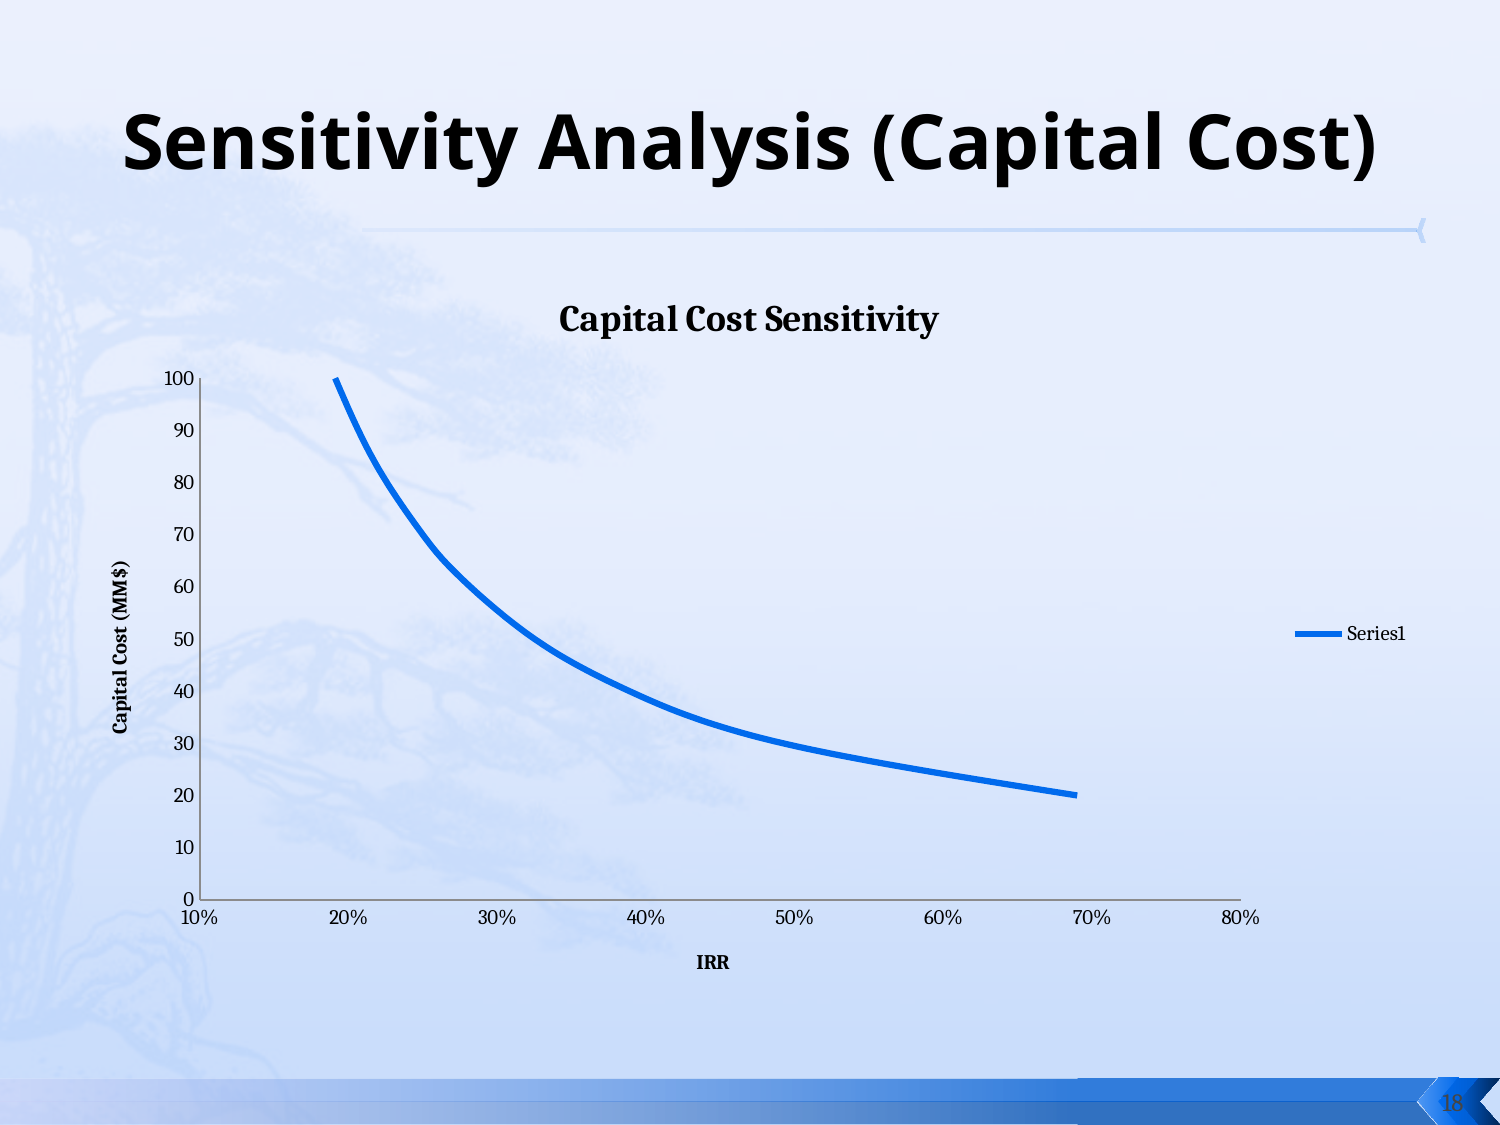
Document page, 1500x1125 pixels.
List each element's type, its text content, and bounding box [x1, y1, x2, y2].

title Sensitivity Analysis (Capital Cost) [75, 45, 1425, 233]
slide_number 18 [1406, 1077, 1500, 1125]
chart [74, 261, 1426, 1006]
